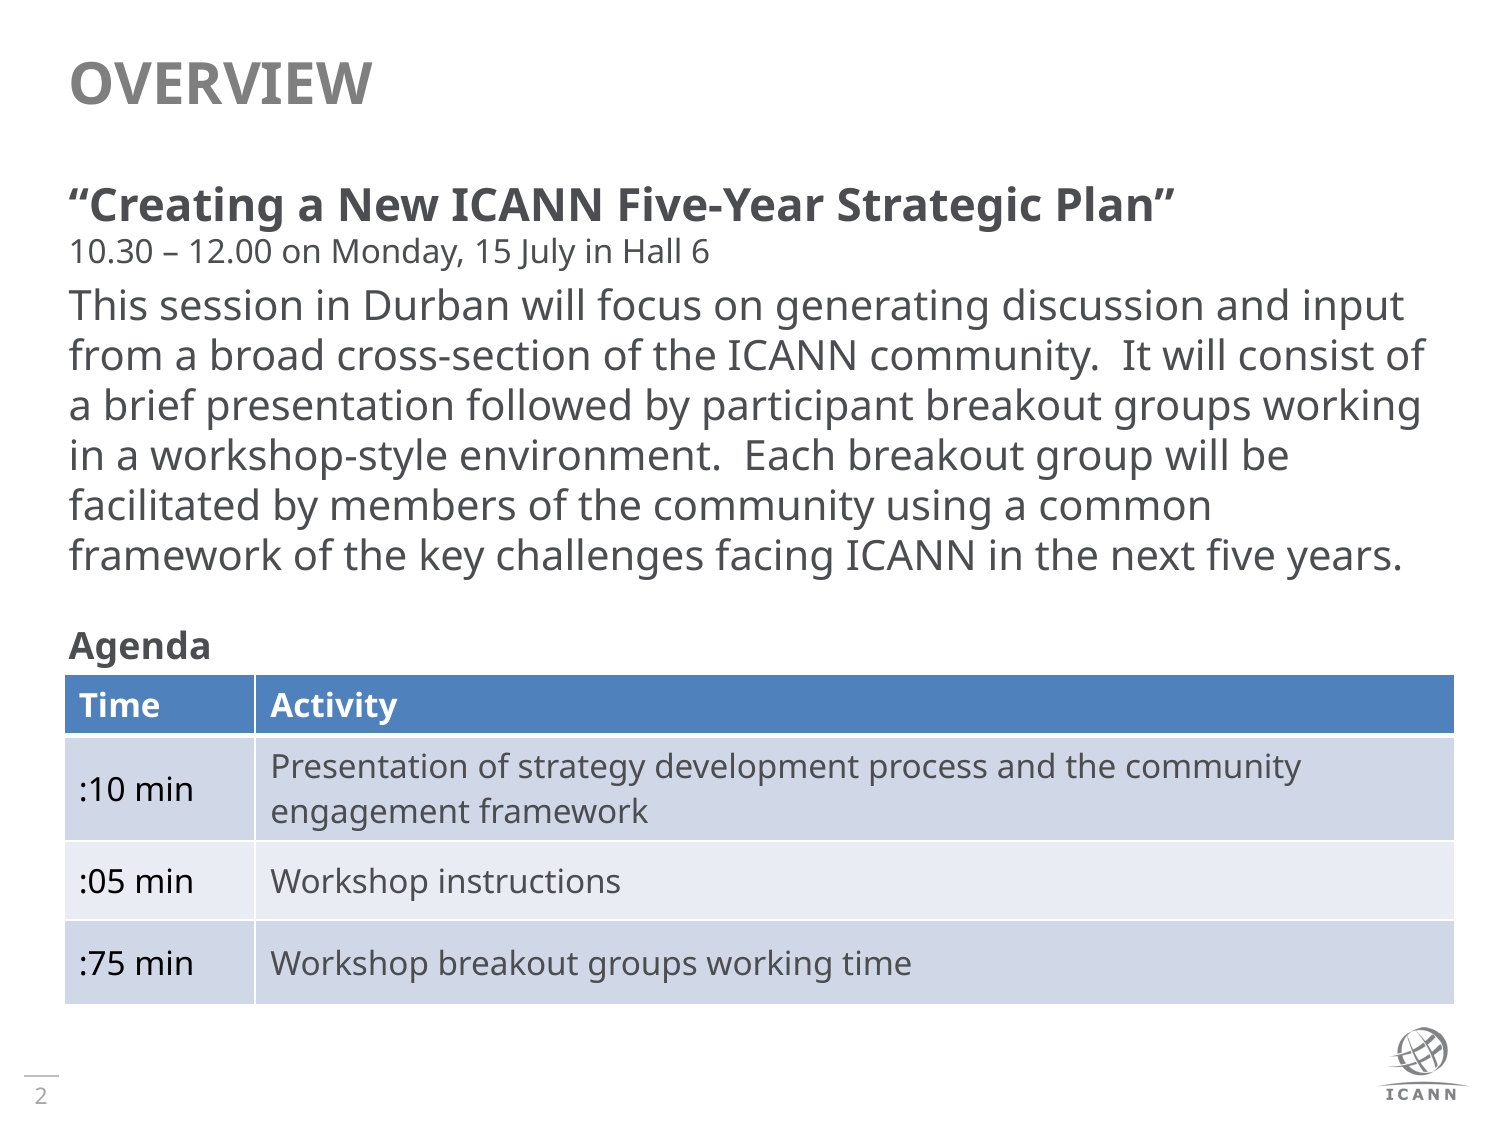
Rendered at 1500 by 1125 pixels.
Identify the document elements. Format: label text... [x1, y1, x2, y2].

table_header Activity [256, 675, 1454, 733]
table_cell Presentation of strategy development process and the community engagement framework [256, 738, 1454, 840]
table_cell :05 min [65, 842, 254, 919]
table_cell :10 min [65, 738, 254, 840]
picture [1377, 1027, 1470, 1100]
title OVERVIEW [54, 52, 1035, 125]
table_cell Workshop instructions [256, 842, 1454, 919]
table_header Time [65, 688, 254, 733]
list “Creating a New ICANN Five-Year Strategic Plan” 10.30 – 12.00 on Monday, 15 July in Hall 6 This session in Durban will focus on generating discussion and input from a broad cross-section of the ICANN community. It will consist of a brief presentation followed by participant breakout groups working in a workshop-style environment. Each breakout group will be facilitated by members of the community using a common framework of the key challenges facing ICANN in the next five years. [54, 167, 1450, 632]
list Agenda [54, 614, 254, 688]
table_cell :75 min [65, 921, 254, 1004]
table_cell Workshop breakout groups working time [256, 921, 1454, 1004]
